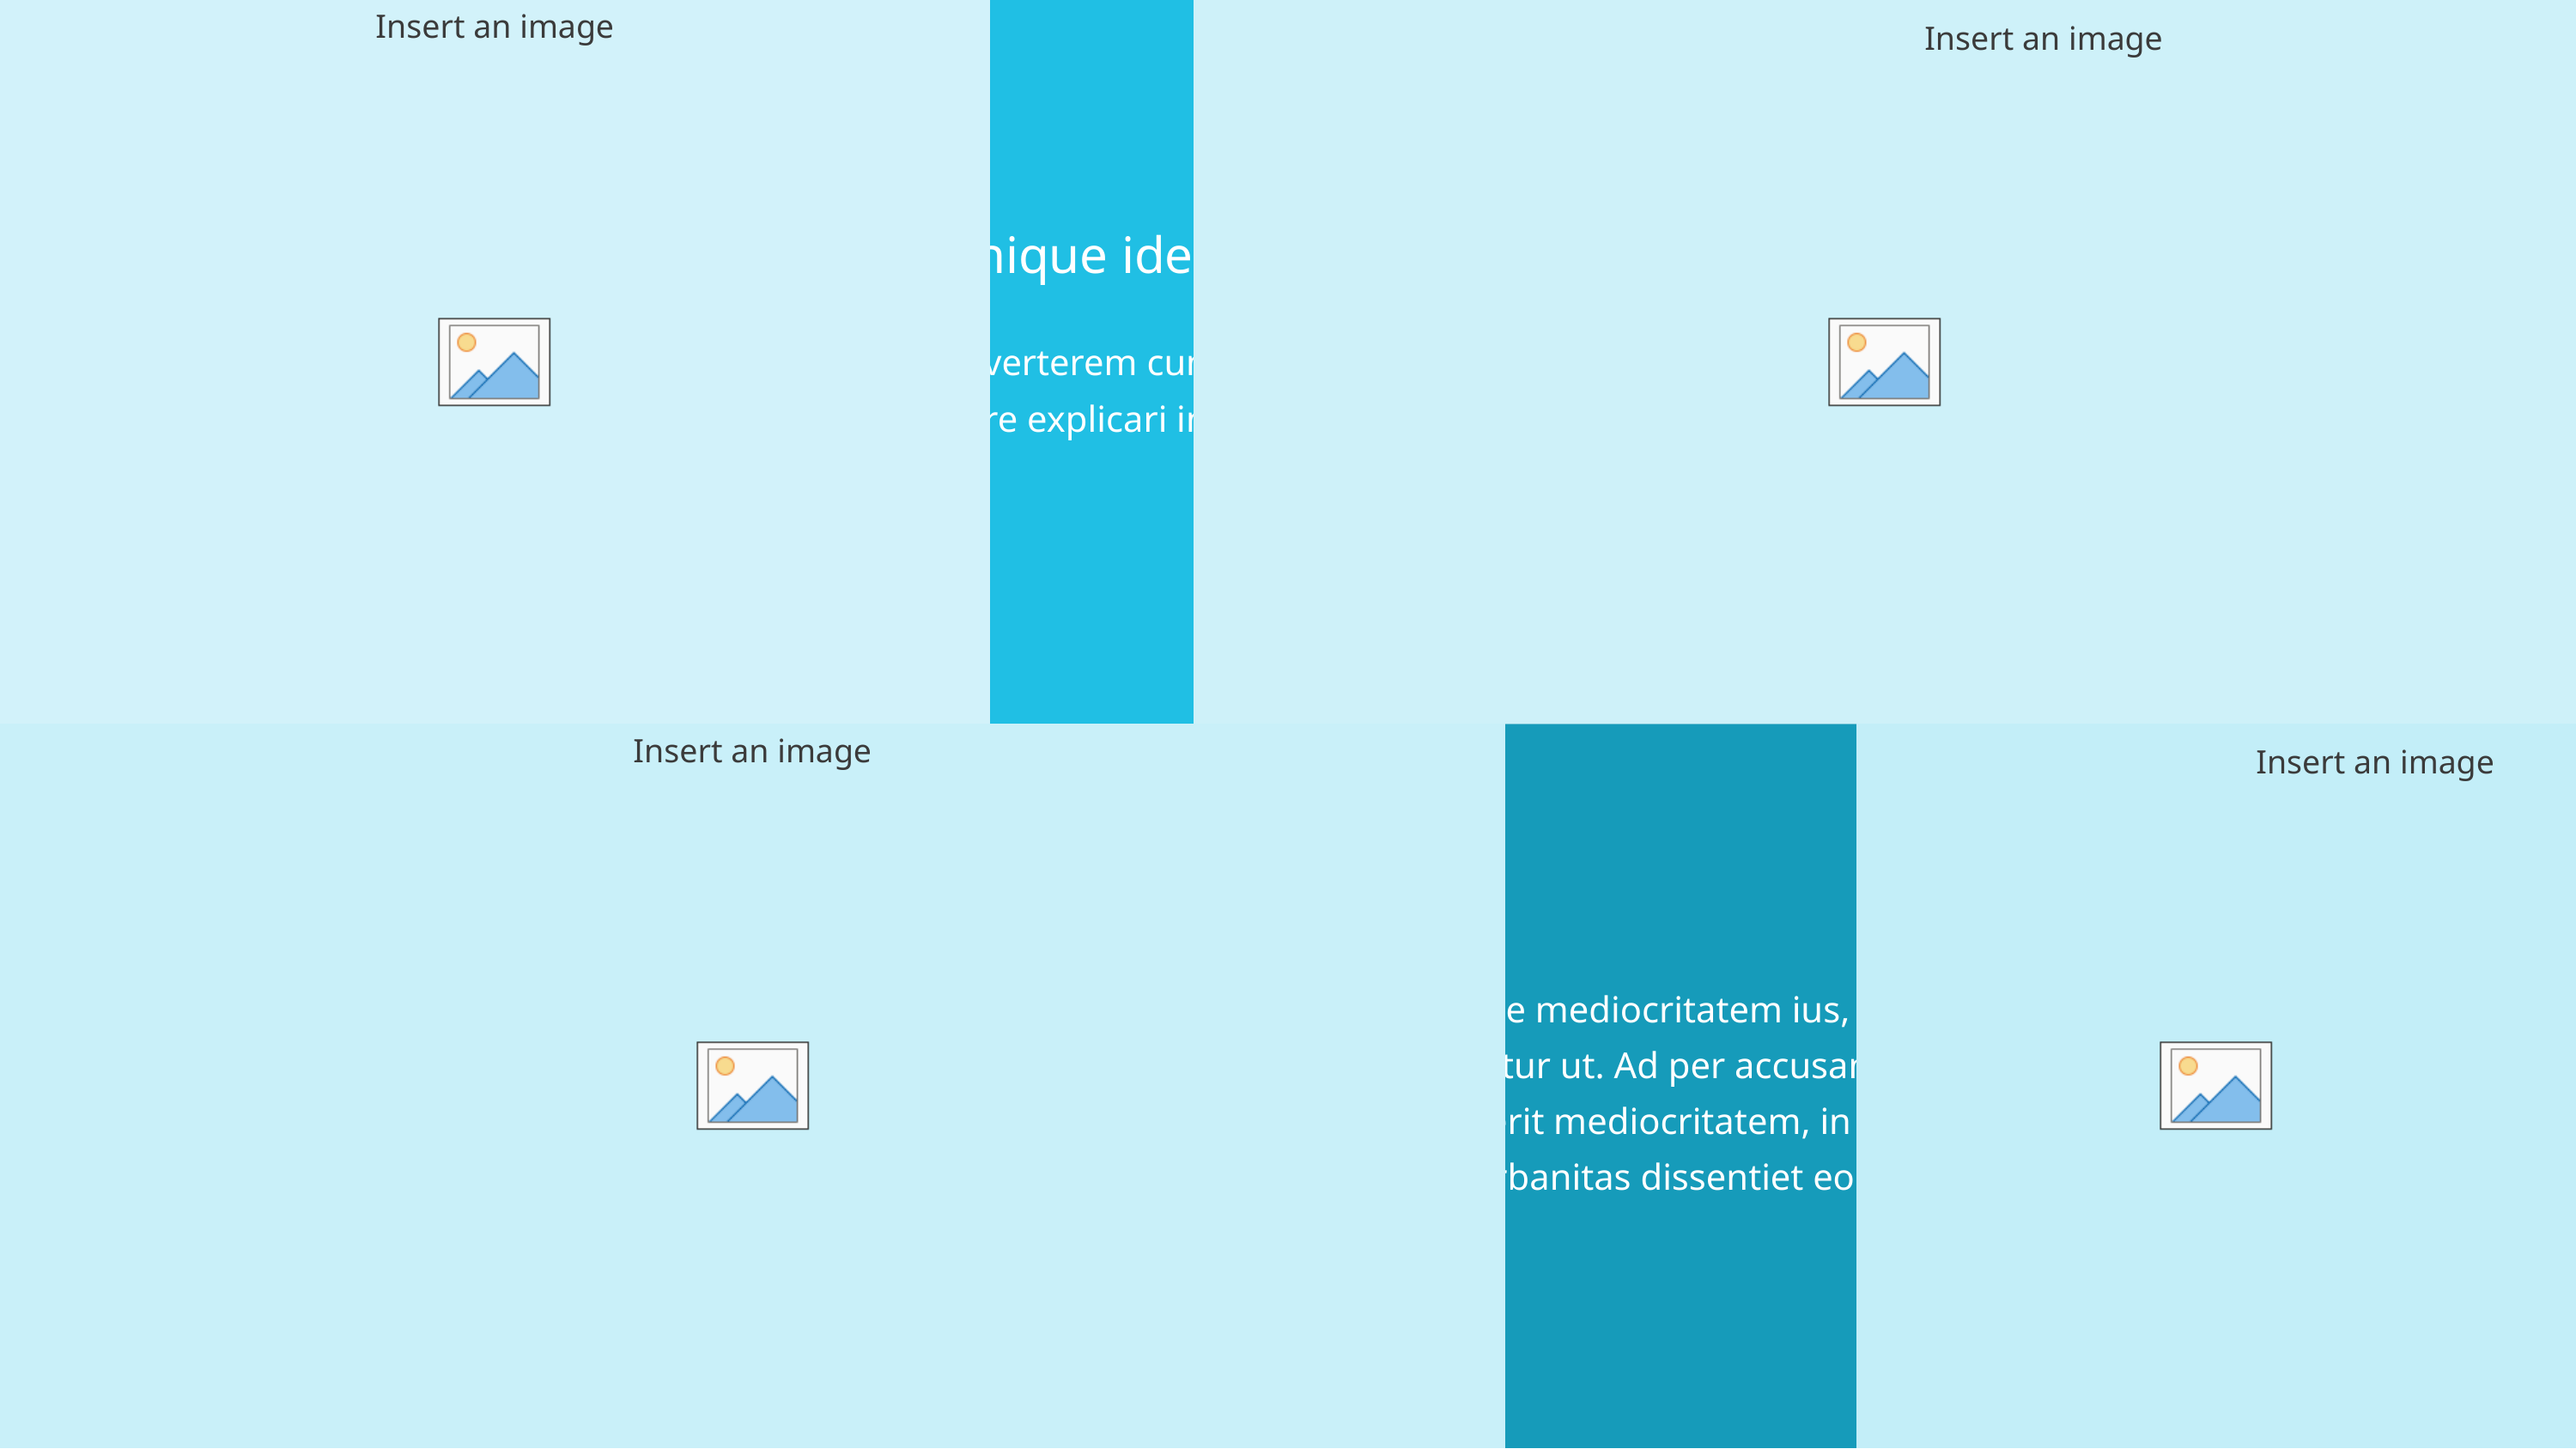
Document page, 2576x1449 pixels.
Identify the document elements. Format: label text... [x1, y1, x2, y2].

list Cu erat verterem cum, brute invenire explicari in mea. [990, 320, 1193, 546]
picture [0, 0, 2576, 1449]
list No latine mediocritatem ius, sea sint labitur ut. Ad per accusamus scripserit mediocritatem, in fuisset urbanitas dissentiet eos. [1506, 944, 1856, 1228]
list Unique ideas [990, 185, 1193, 290]
